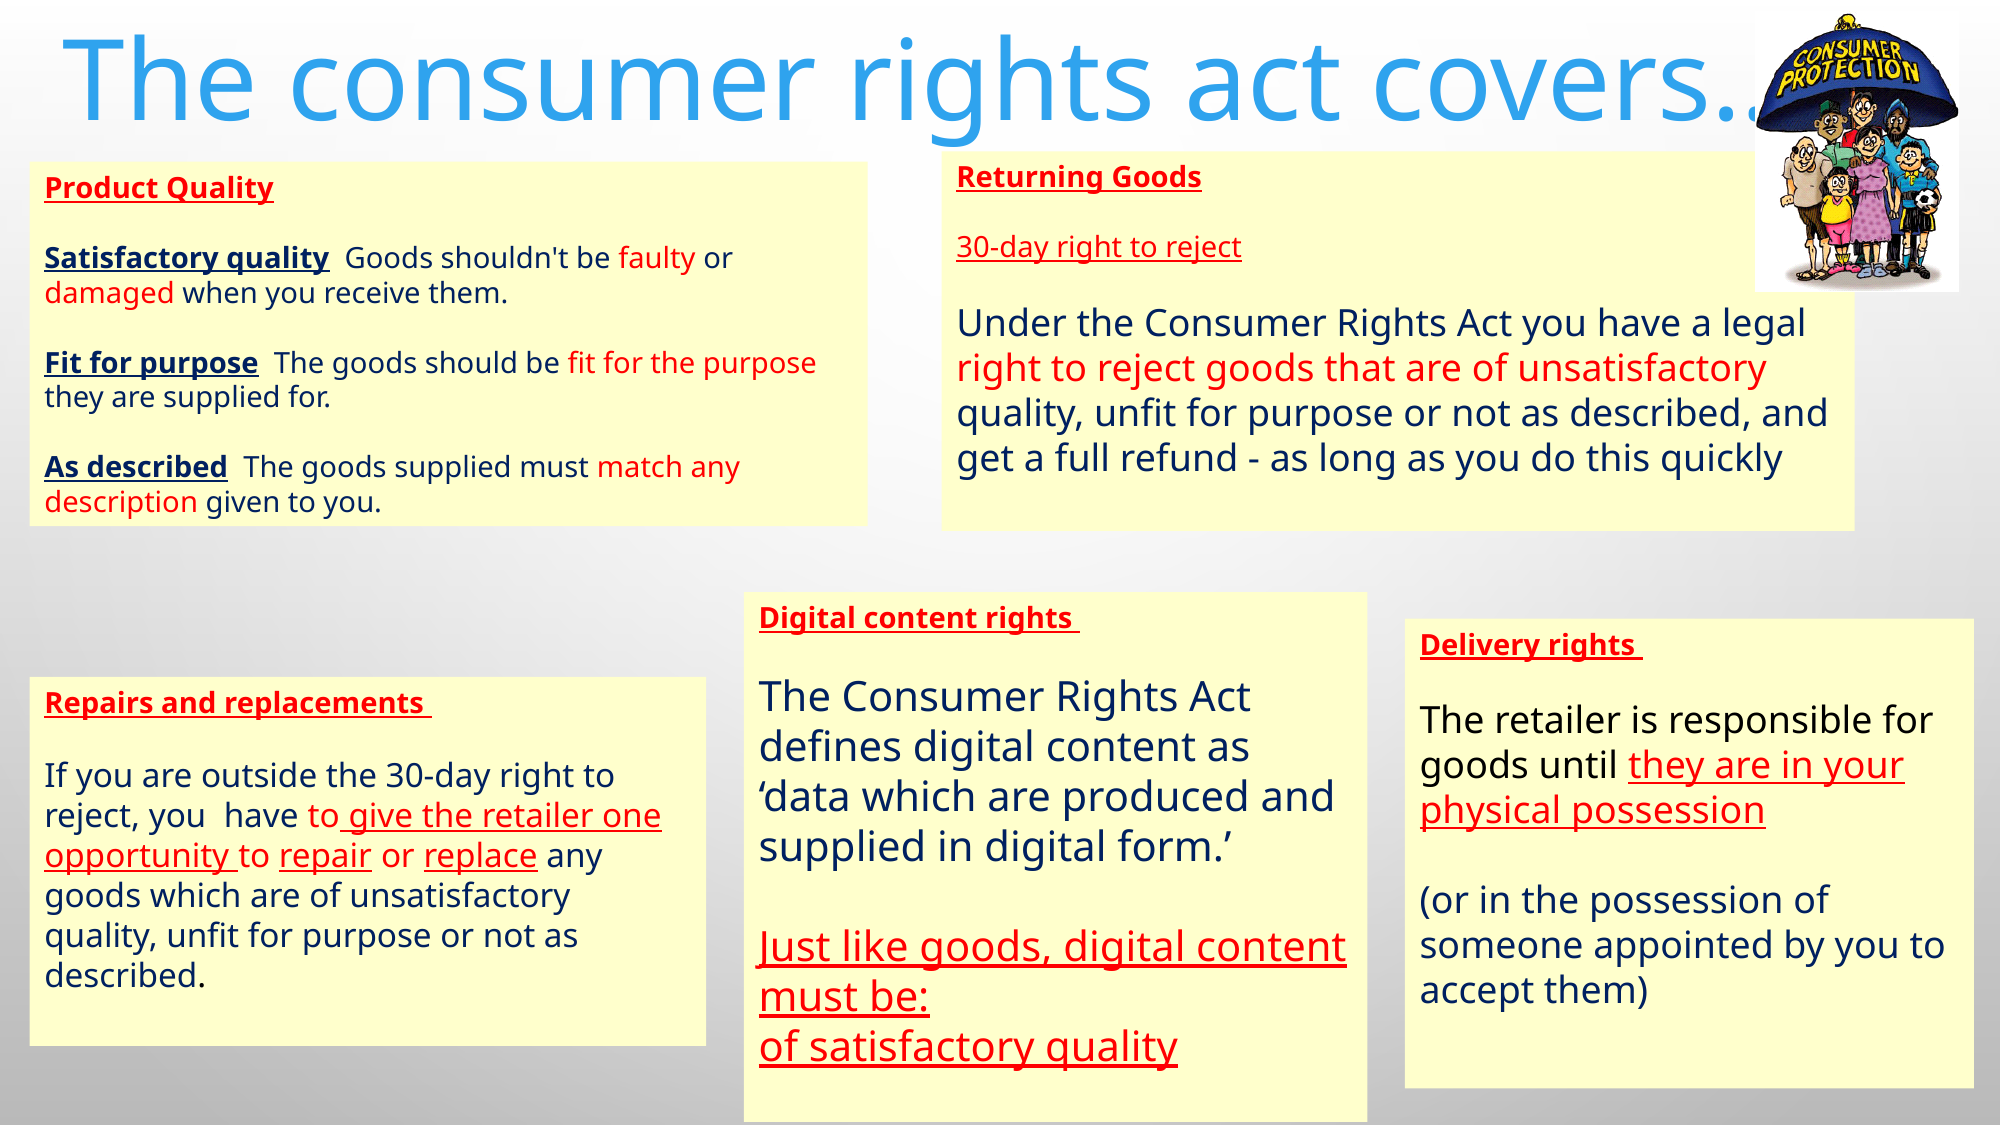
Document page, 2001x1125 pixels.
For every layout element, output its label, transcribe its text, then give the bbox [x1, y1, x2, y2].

text_box Product Quality Satisfactory quality Goods shouldn't be faulty or damaged when you receive them. Fit for purpose The goods should be fit for the purpose they are supplied for. As described The goods supplied must match any description given to you. [29, 161, 868, 527]
text_box Returning Goods 30-day right to reject Under the Consumer Rights Act you have a legal right to reject goods that are of unsatisfactory quality, unfit for purpose or not as described, and get a full refund - as long as you do this quickly [941, 151, 1855, 531]
text_box Delivery rights The retailer is responsible for goods until they are in your physical possession (or in the possession of someone appointed by you to accept them) [1404, 618, 1974, 1089]
picture [0, 0, 2000, 1125]
text_box Digital content rights The Consumer Rights Act defines digital content as ‘data which are produced and supplied in digital form.’ Just like goods, digital content must be: of satisfactory quality [743, 592, 1368, 1122]
text_box The consumer rights act covers…… [47, 0, 1906, 150]
text_box Repairs and replacements If you are outside the 30-day right to reject, you have to give the retailer one opportunity to repair or replace any goods which are of unsatisfactory quality, unfit for purpose or not as described. [29, 676, 707, 1046]
